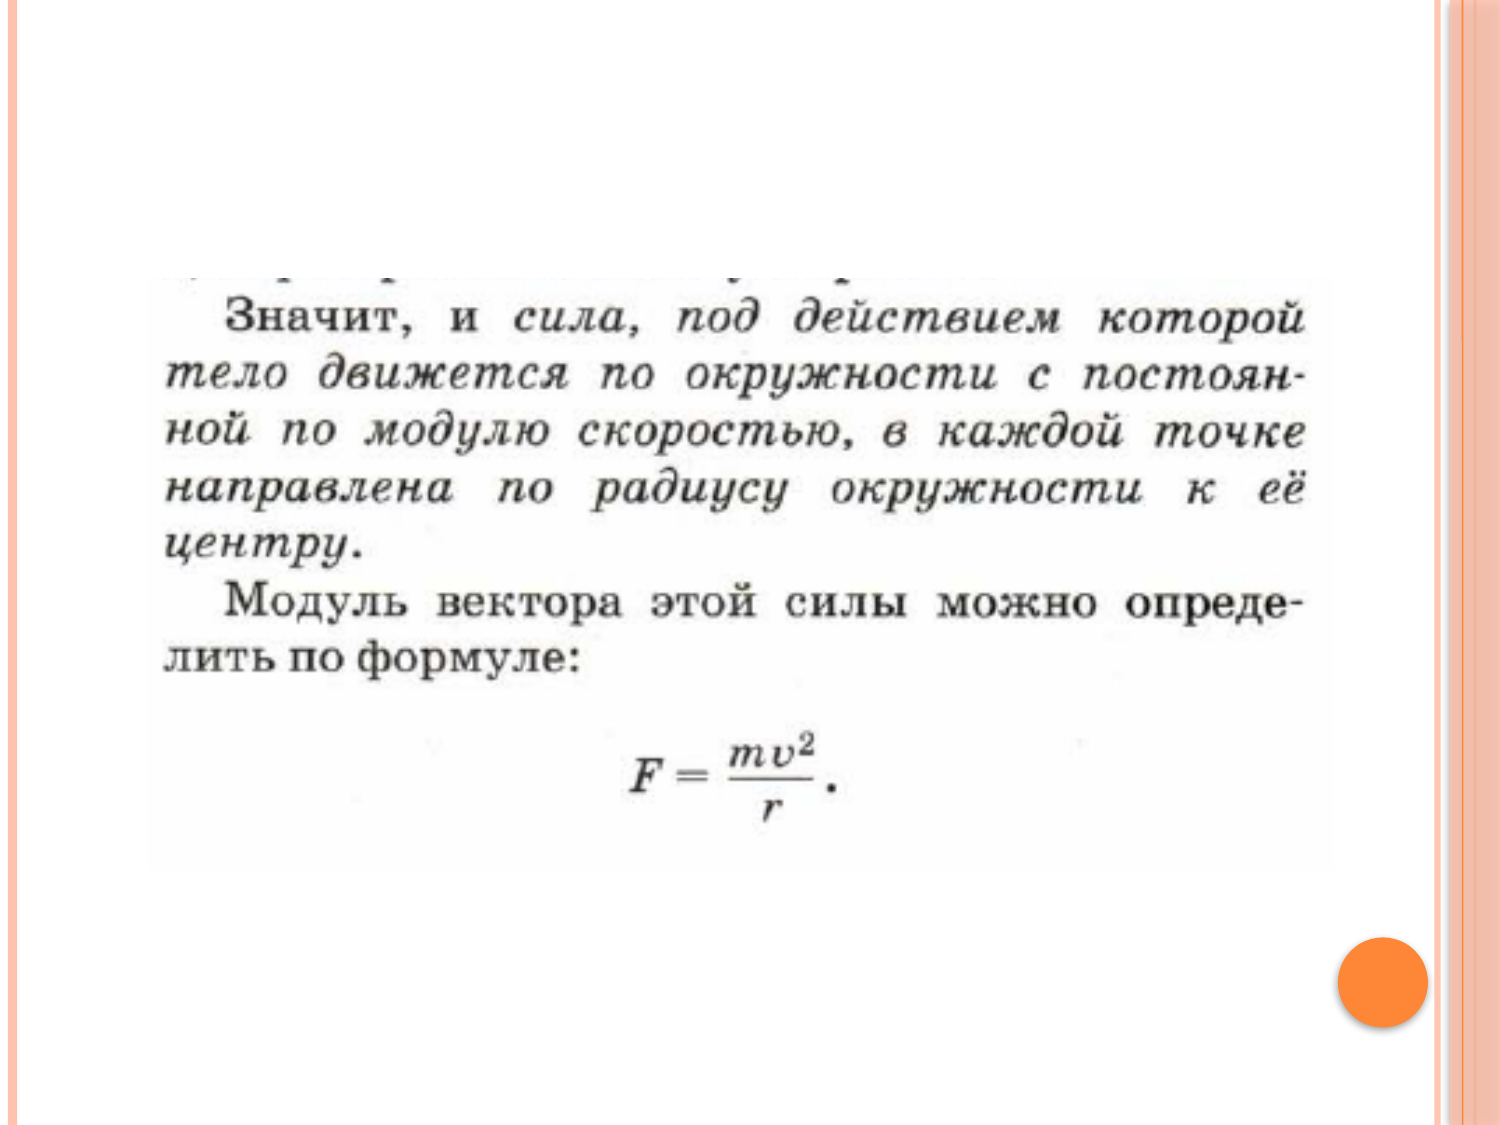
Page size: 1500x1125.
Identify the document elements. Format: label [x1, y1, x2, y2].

list [147, 278, 1334, 872]
